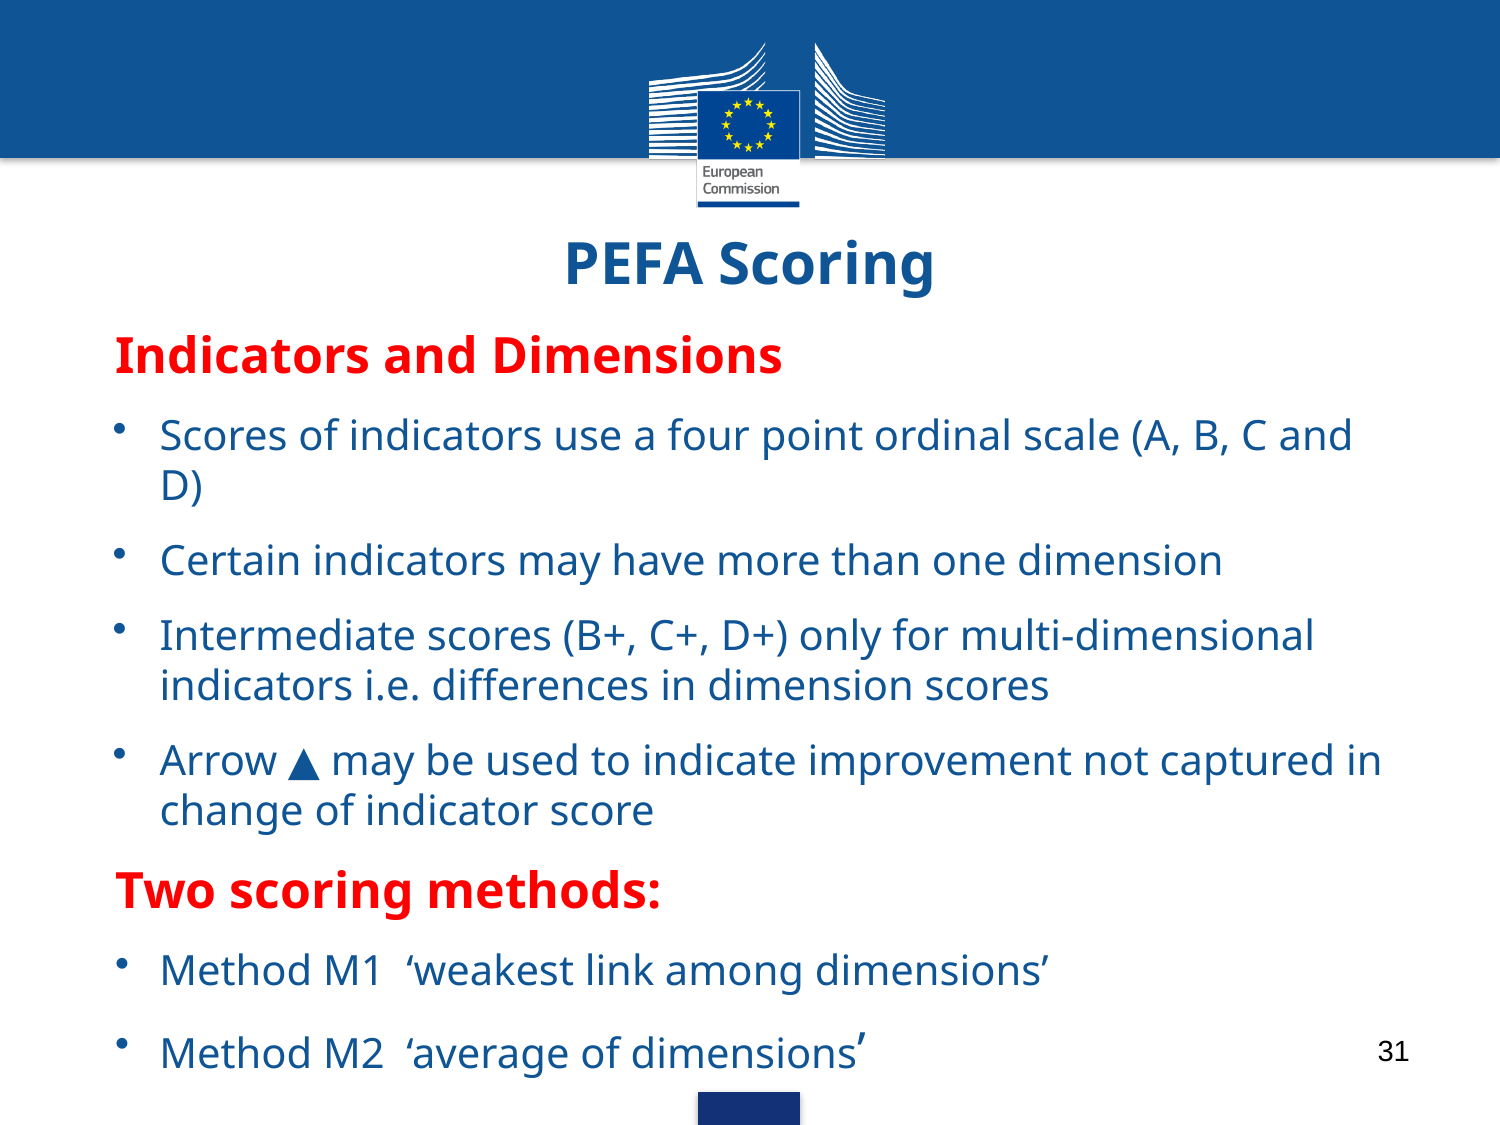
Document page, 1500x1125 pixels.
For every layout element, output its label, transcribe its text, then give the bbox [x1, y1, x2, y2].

title PEFA Scoring [0, 196, 1500, 327]
list Indicators and Dimensions Scores of indicators use a four point ordinal scale (A, B, C and D) Certain indicators may have more than one dimension Intermediate scores (B+, C+, D+) only for multi-dimensional indicators i.e. differences in dimension scores Arrow ▲ may be used to indicate improvement not captured in change of indicator score Two scoring methods: Method M1 ‘weakest link among dimensions’ Method M2 ‘average of dimensions’ [56, 327, 1407, 1102]
picture [649, 42, 885, 196]
slide_number 31 [1074, 1024, 1426, 1103]
